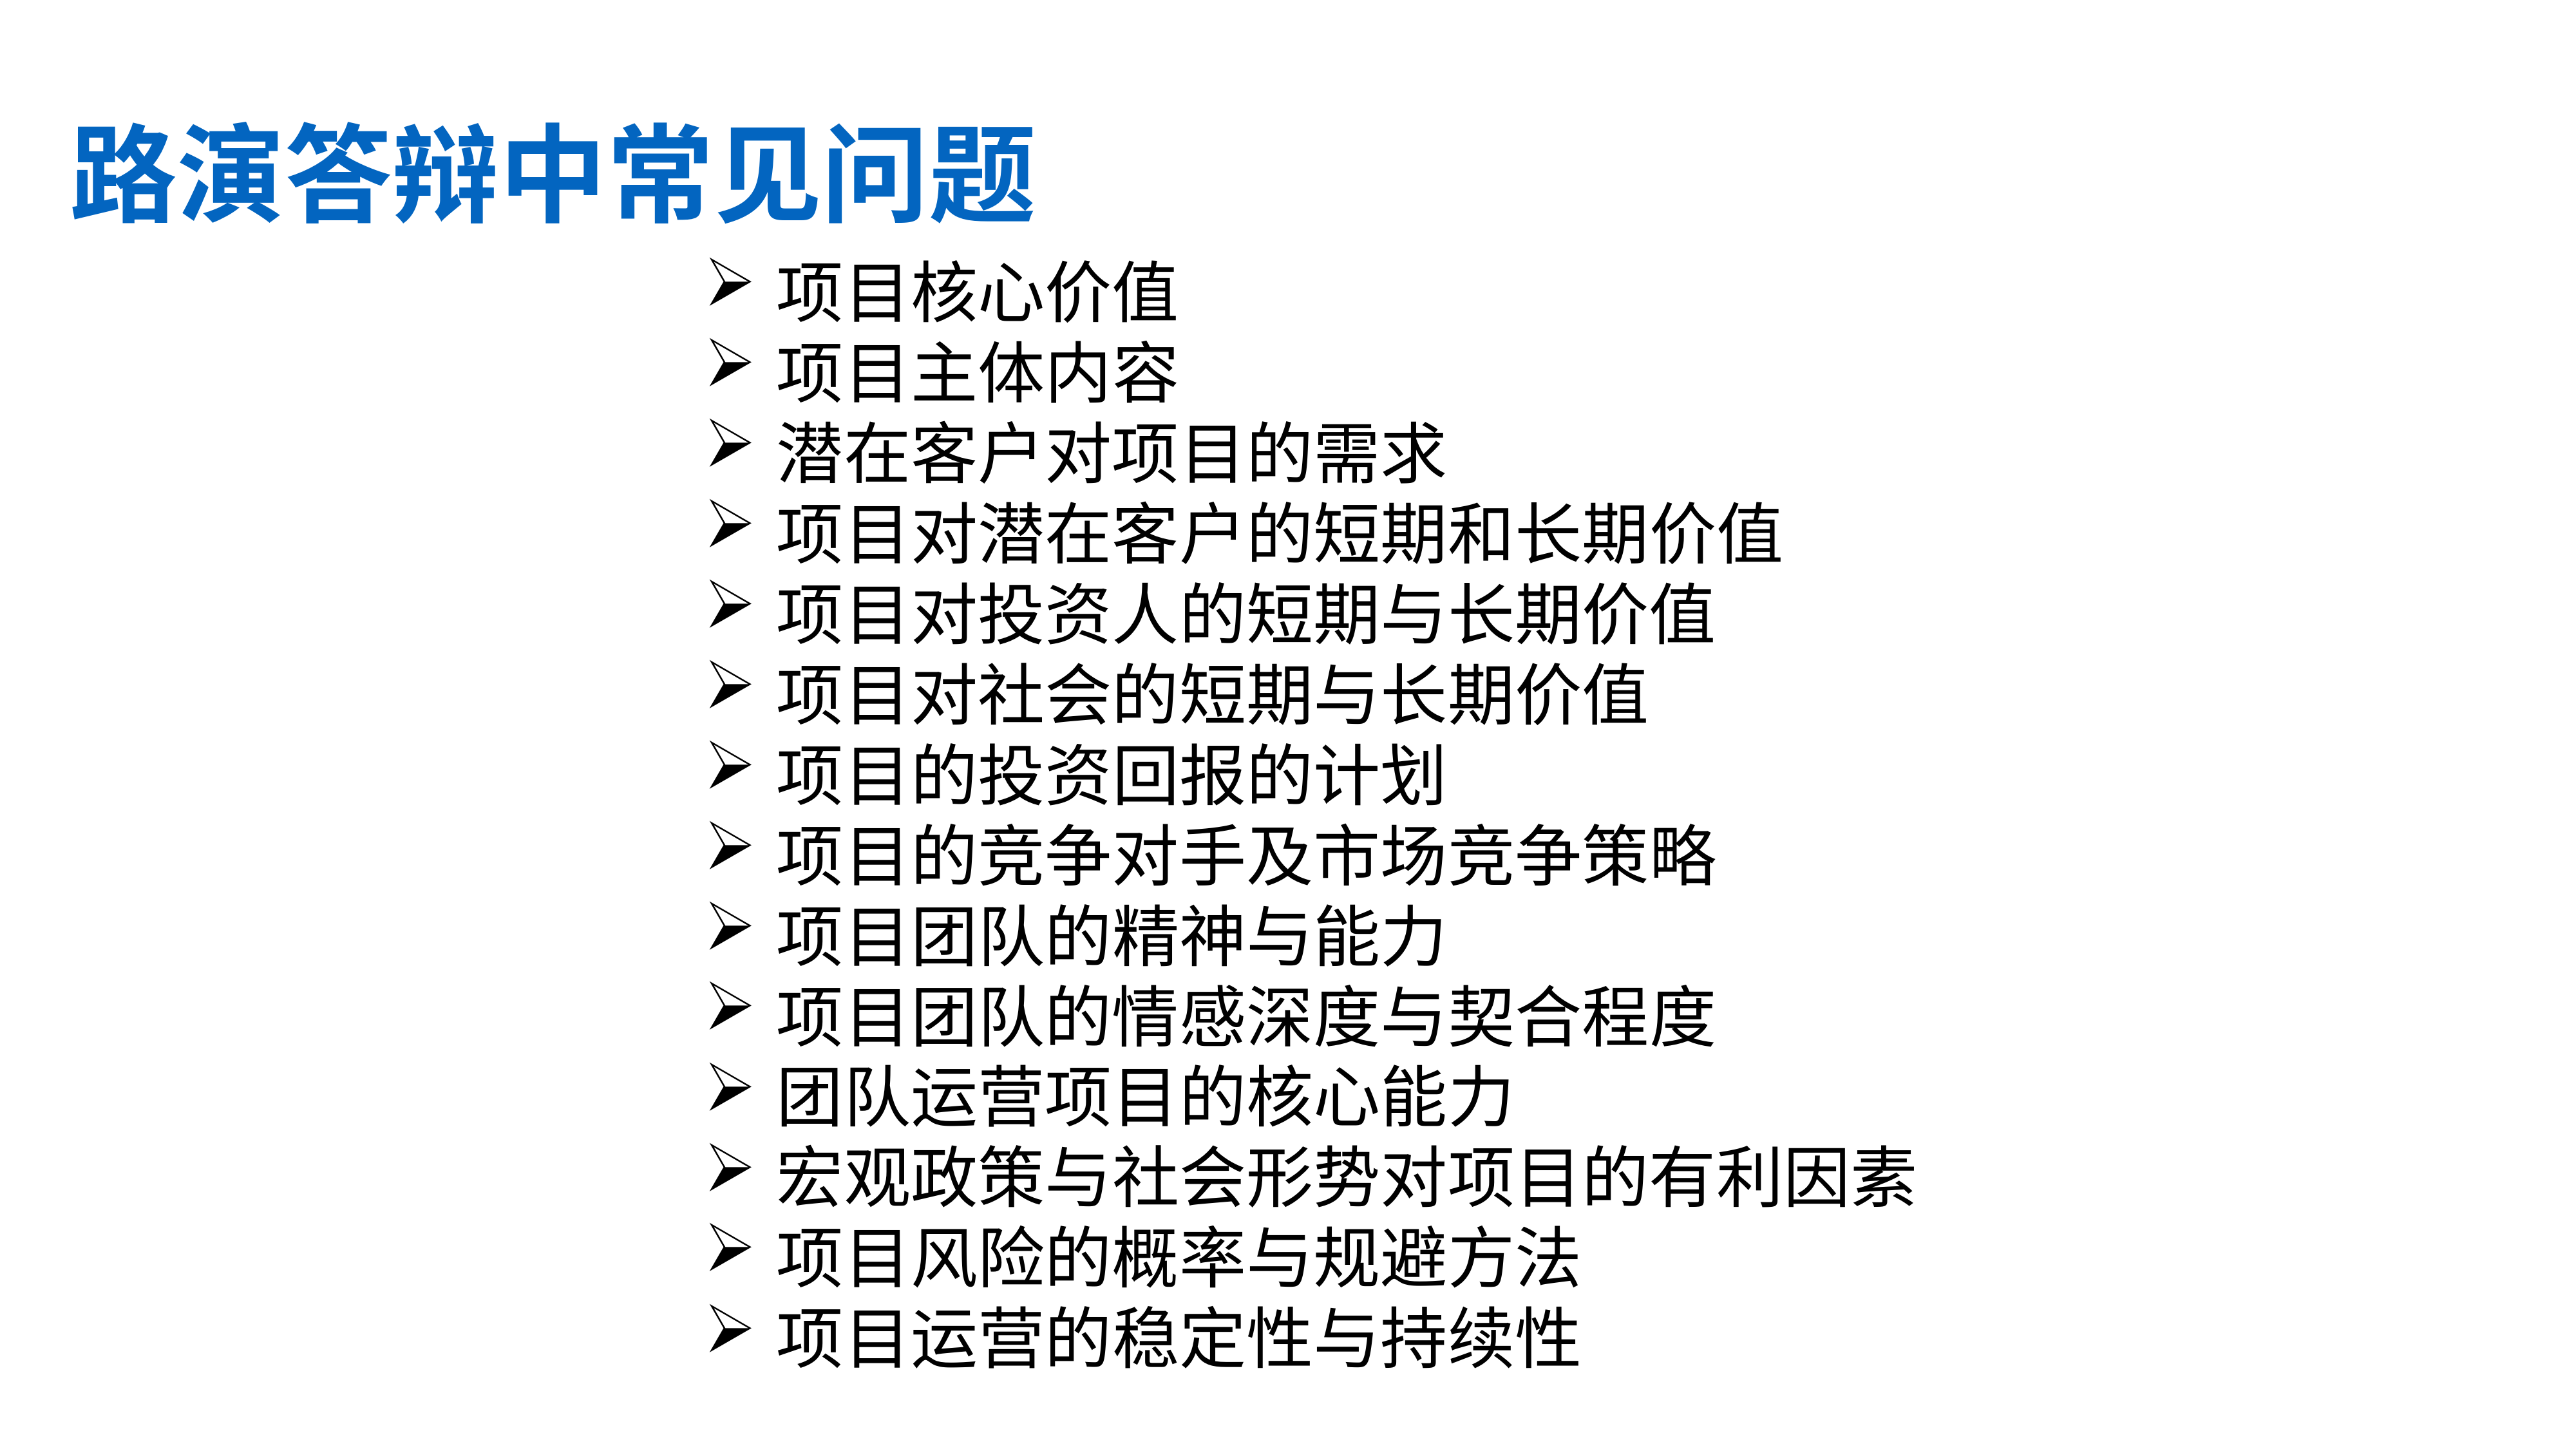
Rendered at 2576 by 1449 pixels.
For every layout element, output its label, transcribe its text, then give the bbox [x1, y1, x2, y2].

list 路演答辩中常见问题 [64, 100, 2512, 242]
text_box 项目核心价值 项目主体内容 潜在客户对项目的需求 项目对潜在客户的短期和长期价值 项目对投资人的短期与长期价值 项目对社会的短期与长期价值 项目的投资回报的计划 项目的竞争对手及市场竞争策略 项目团队的精神与能力 项目团队的情感深度与契合程度 团队运营项目的核心能力 宏观政策与社会形势对项目的有利因素 项目风险的概率与规避方法 项目运营的稳定性与持续性 [694, 245, 1983, 1381]
